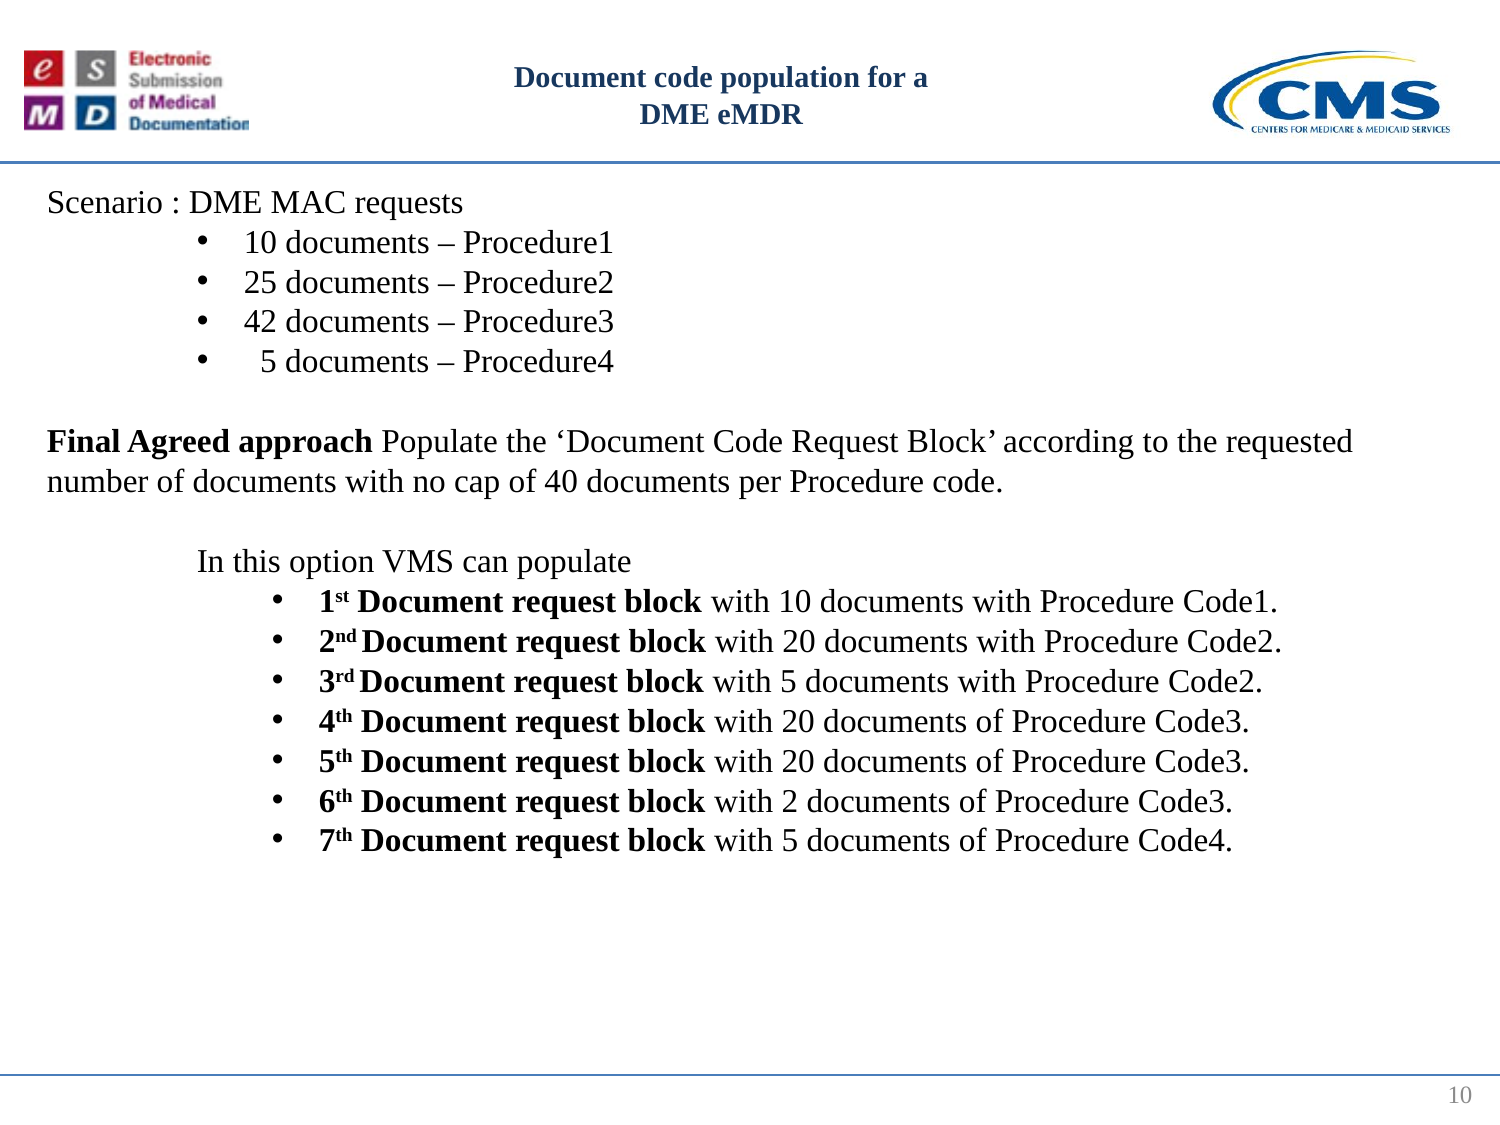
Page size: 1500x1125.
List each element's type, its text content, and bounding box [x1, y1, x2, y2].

slide_number 10 [1400, 1084, 1488, 1113]
text_box Scenario : DME MAC requests 10 documents – Procedure1 25 documents – Procedure2 42 documents – Procedure3 5 documents – Procedure4 Final Agreed approach Populate the ‘Document Code Request Block’ according to the requested number of documents with no cap of 40 documents per Procedure code. In this option VMS can populate 1st Document request block with 10 documents with Procedure Code1. 2nd Document request block with 20 documents with Procedure Code2. 3rd Document request block with 5 documents with Procedure Code2. 4th Document request block with 20 documents of Procedure Code3. 5th Document request block with 20 documents of Procedure Code3. 6th Document request block with 2 documents of Procedure Code3. 7th Document request block with 5 documents of Procedure Code4. [32, 172, 1468, 866]
text_box Document code population for a DME eMDR [249, 49, 1191, 138]
picture [24, 49, 249, 156]
picture [1196, 37, 1476, 153]
